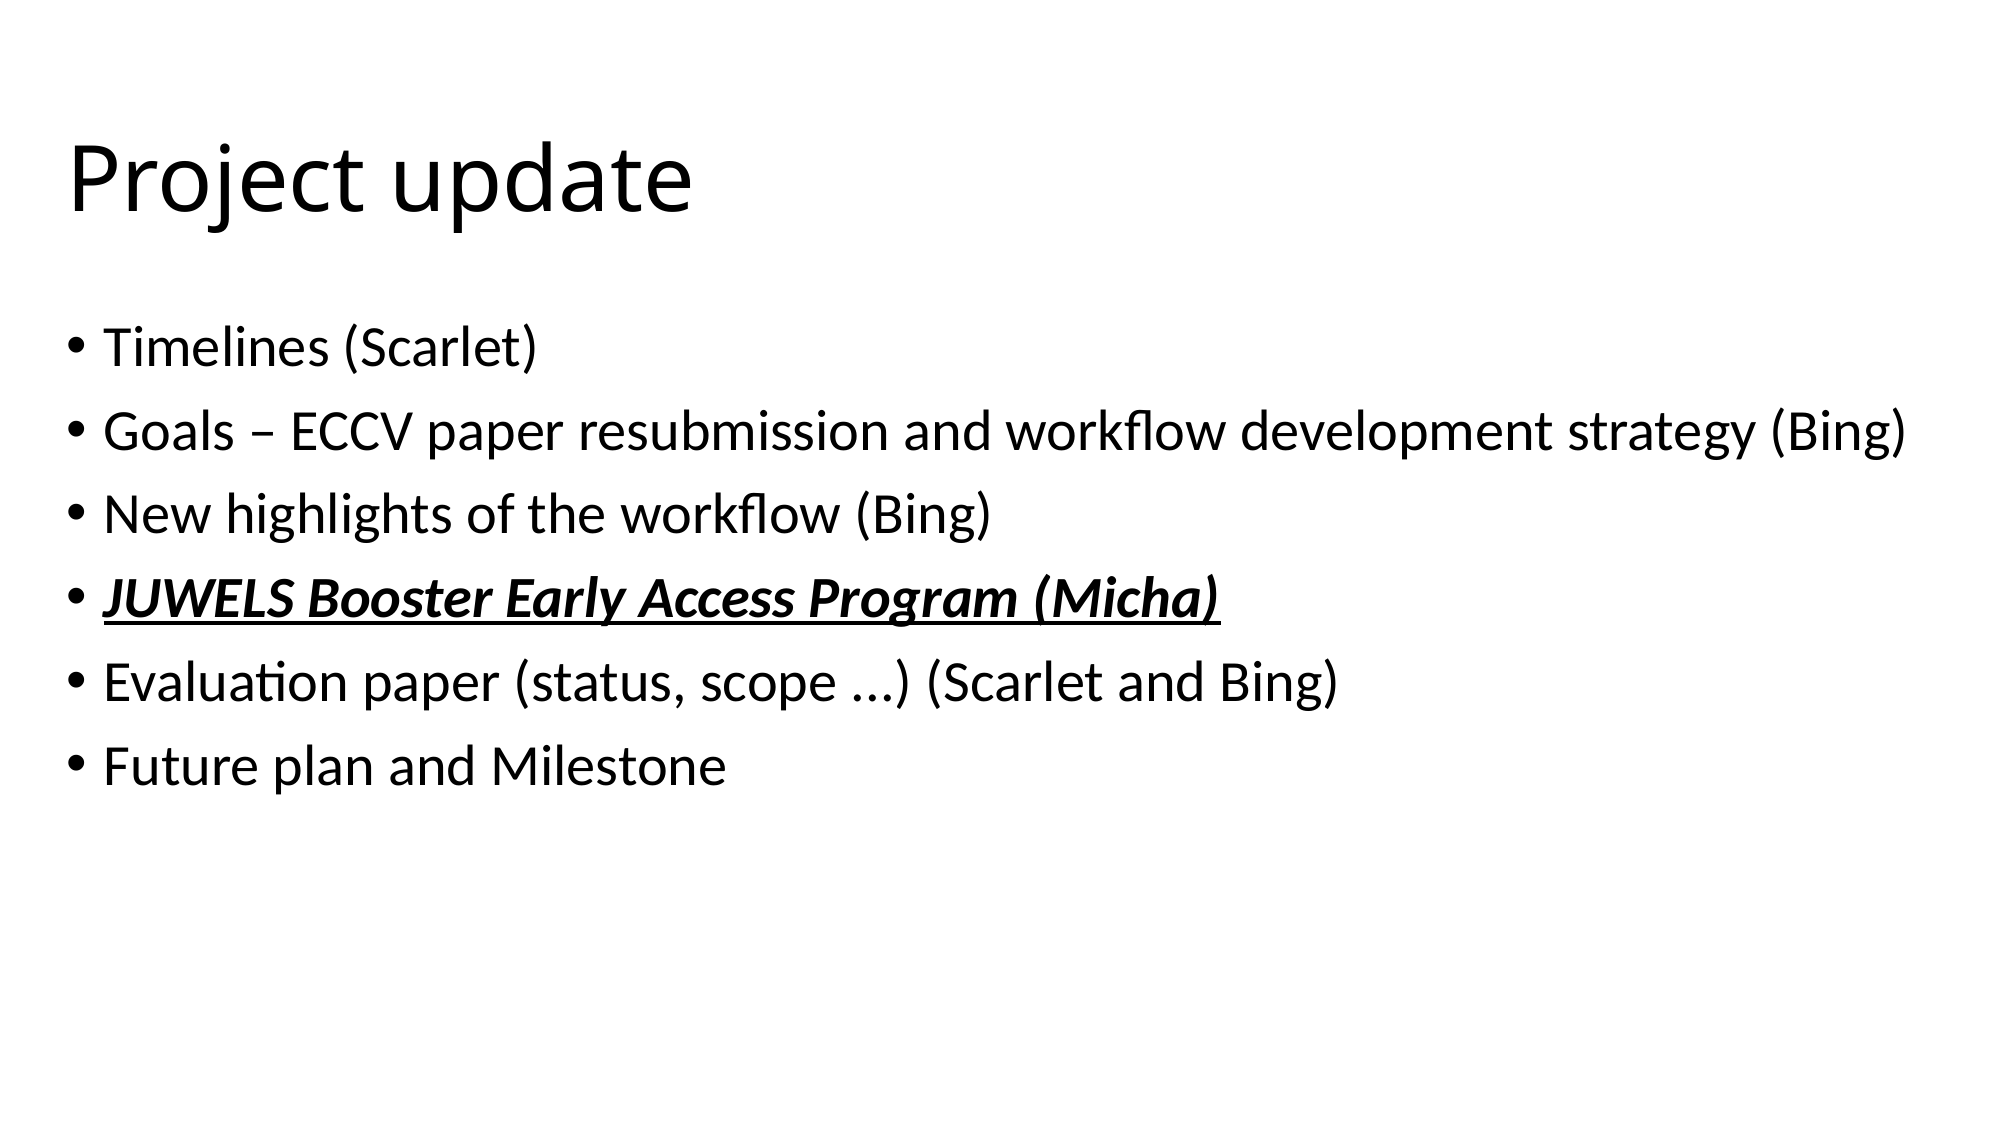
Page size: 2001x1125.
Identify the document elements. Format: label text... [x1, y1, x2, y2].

text_box Timelines (Scarlet) Goals – ECCV paper resubmission and workflow development strategy (Bing) New highlights of the workflow (Bing) JUWELS Booster Early Access Program (Micha) Evaluation paper (status, scope ...) (Scarlet and Bing) Future plan and Milestone [51, 308, 2000, 1023]
text_box Project update [51, 124, 1777, 342]
